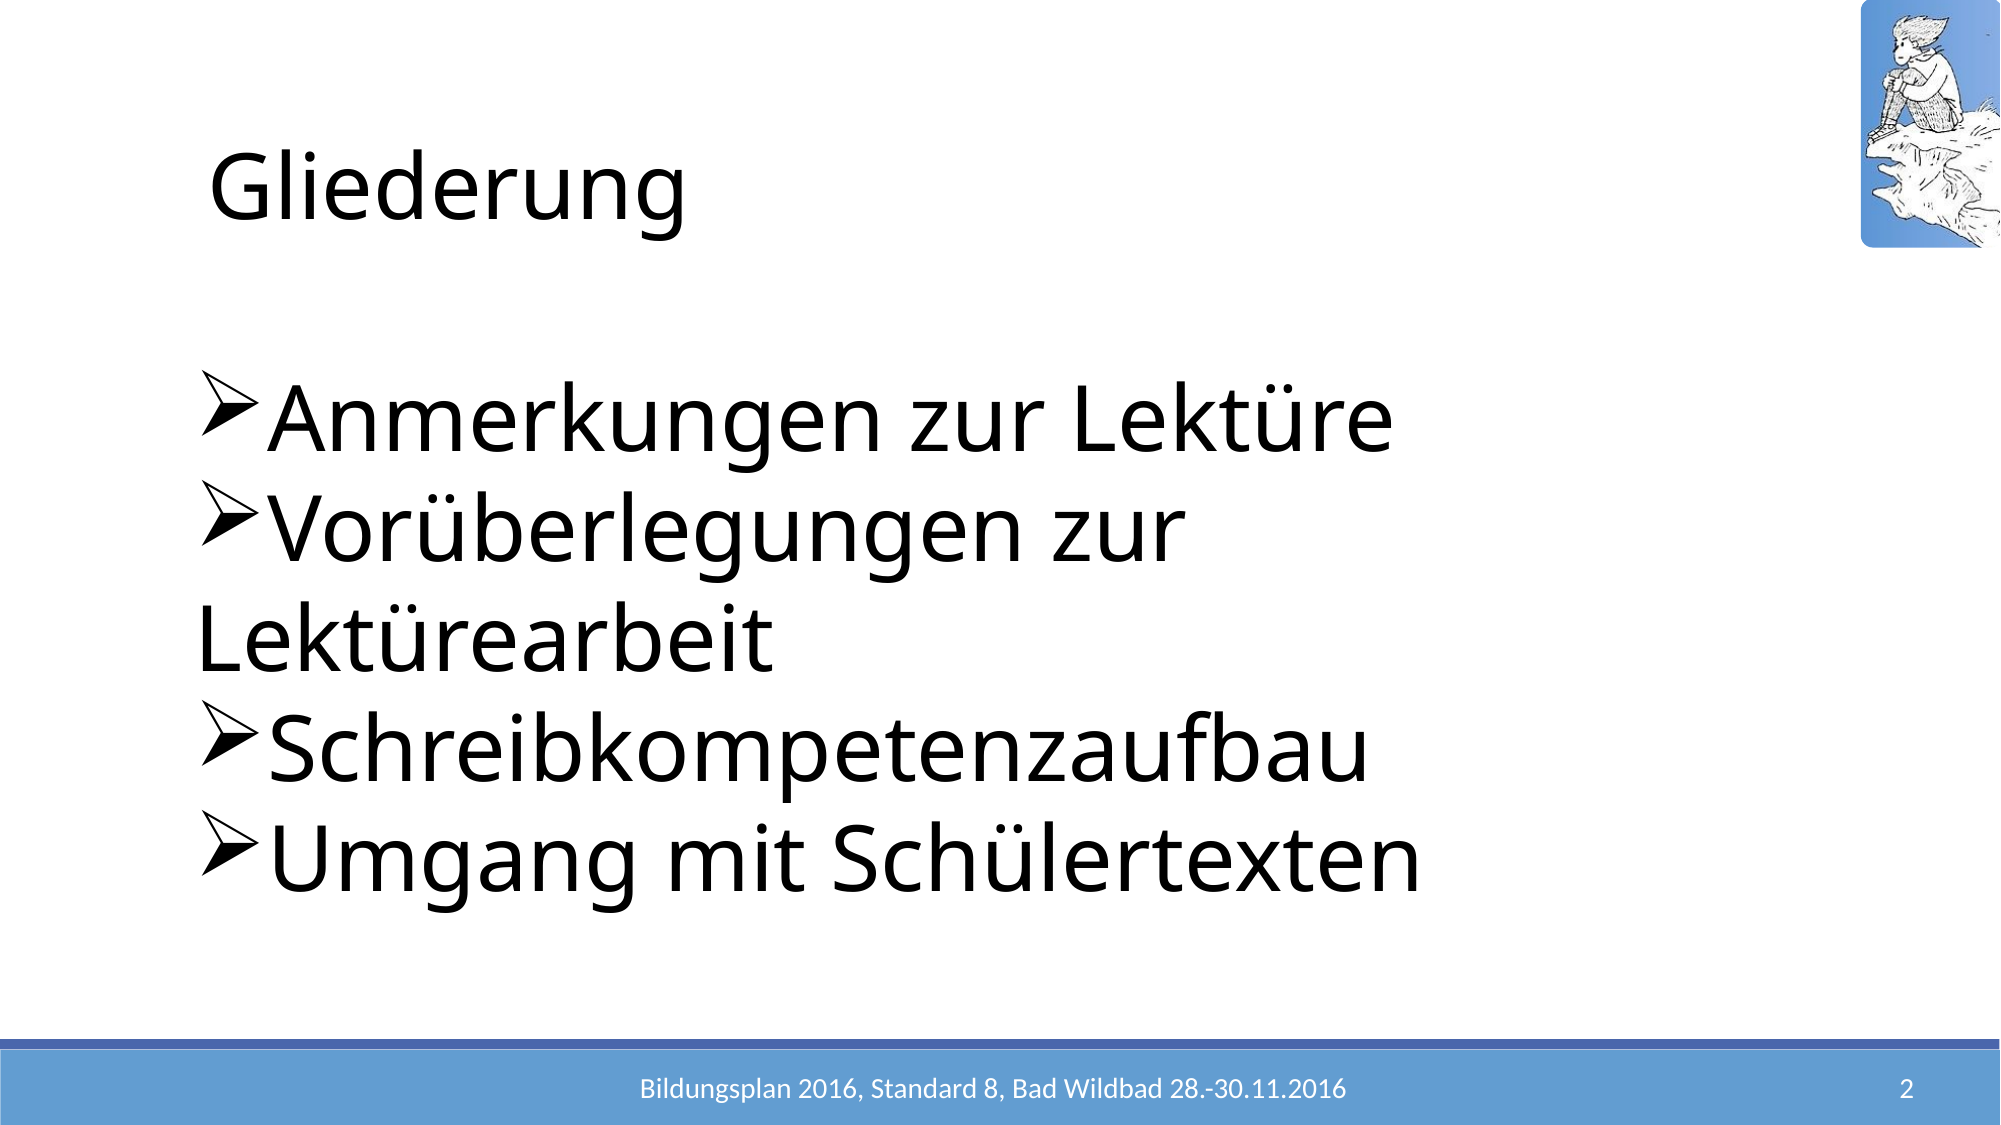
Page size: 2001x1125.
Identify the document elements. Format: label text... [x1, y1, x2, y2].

picture [1860, 0, 2001, 248]
text_box Anmerkungen zur Lektüre Vorüberlegungen zur Lektürearbeit Schreibkompetenzaufbau Umgang mit Schülertexten [179, 352, 1713, 918]
text_box Gliederung [193, 120, 1558, 246]
